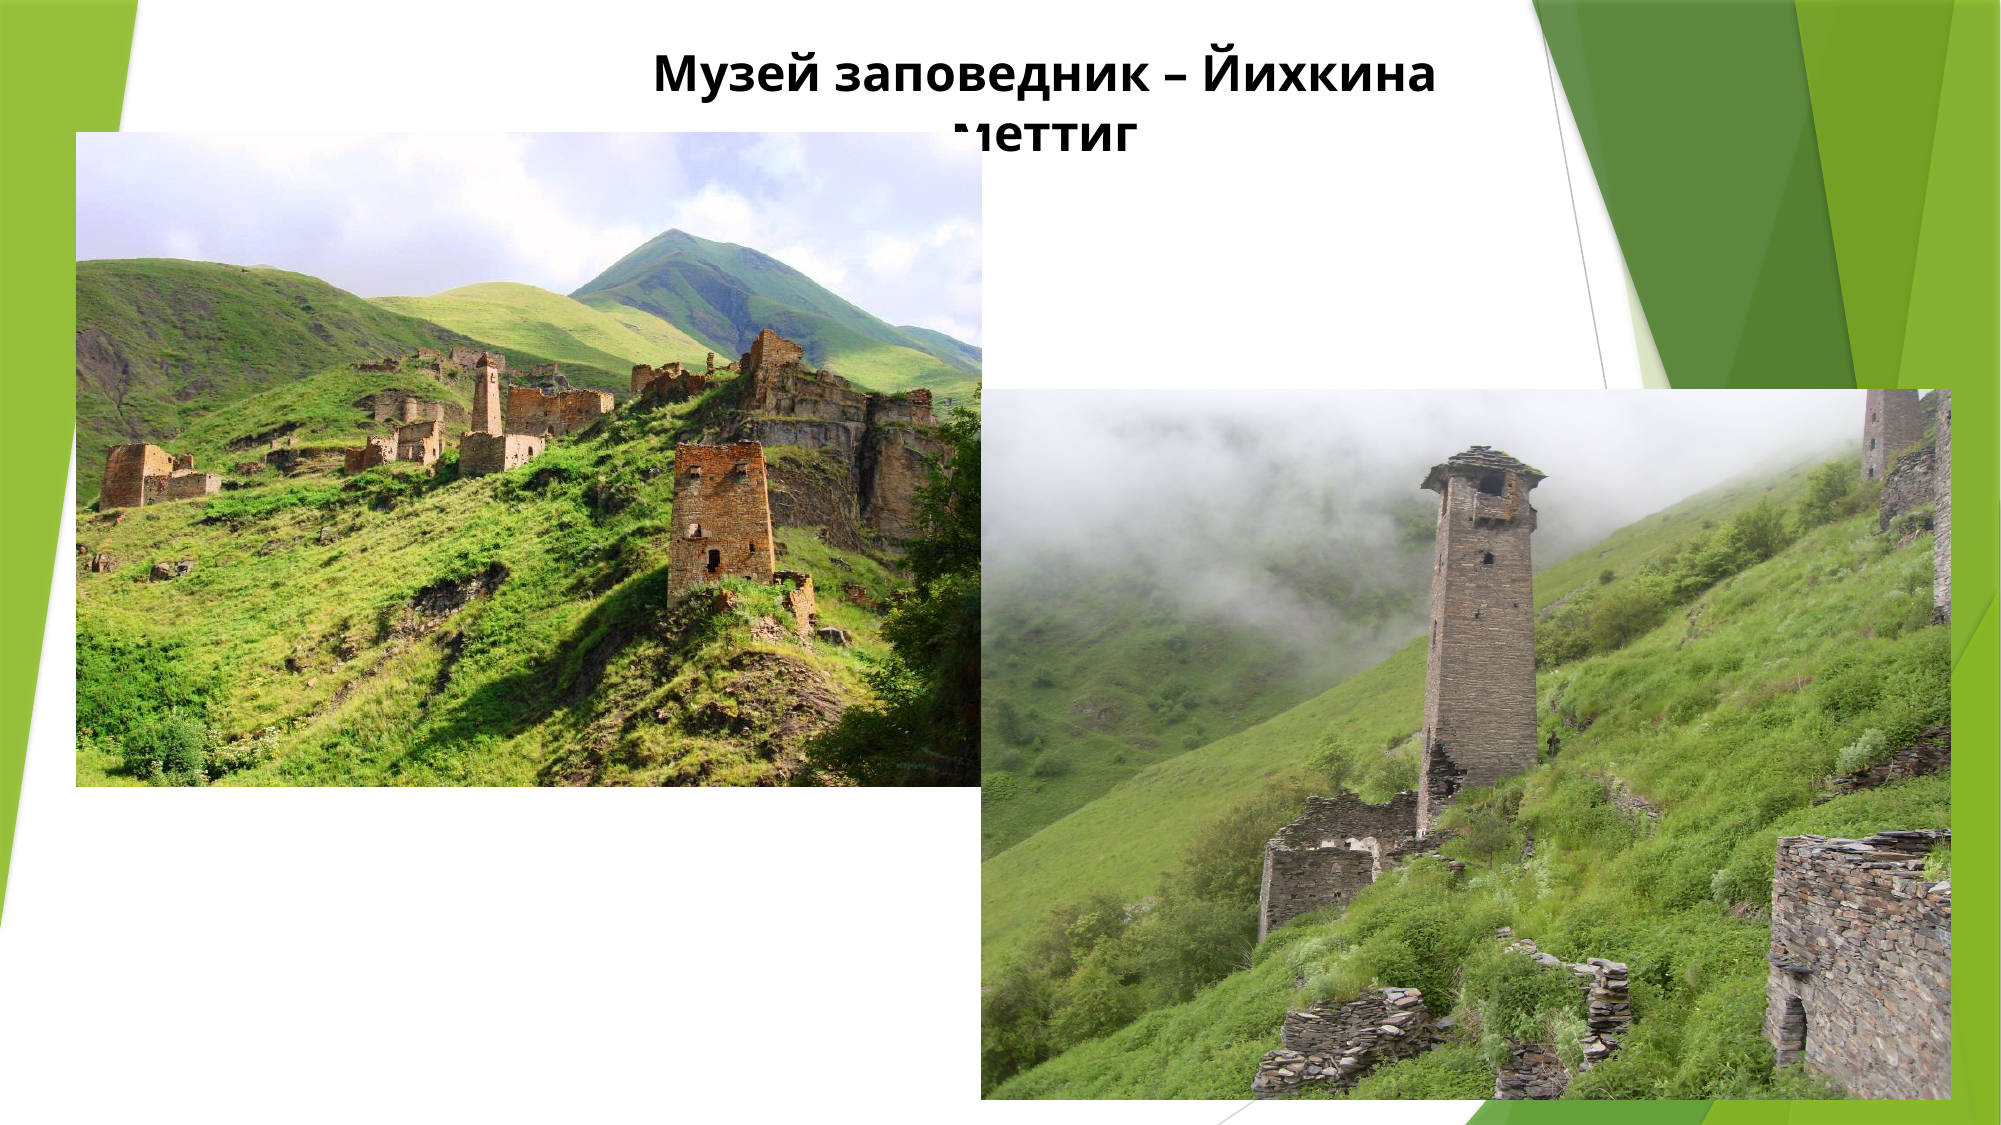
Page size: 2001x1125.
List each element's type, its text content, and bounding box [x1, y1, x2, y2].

text_box Музей заповедник – Йихкина меттиг [586, 33, 1505, 169]
picture [75, 131, 1952, 1101]
